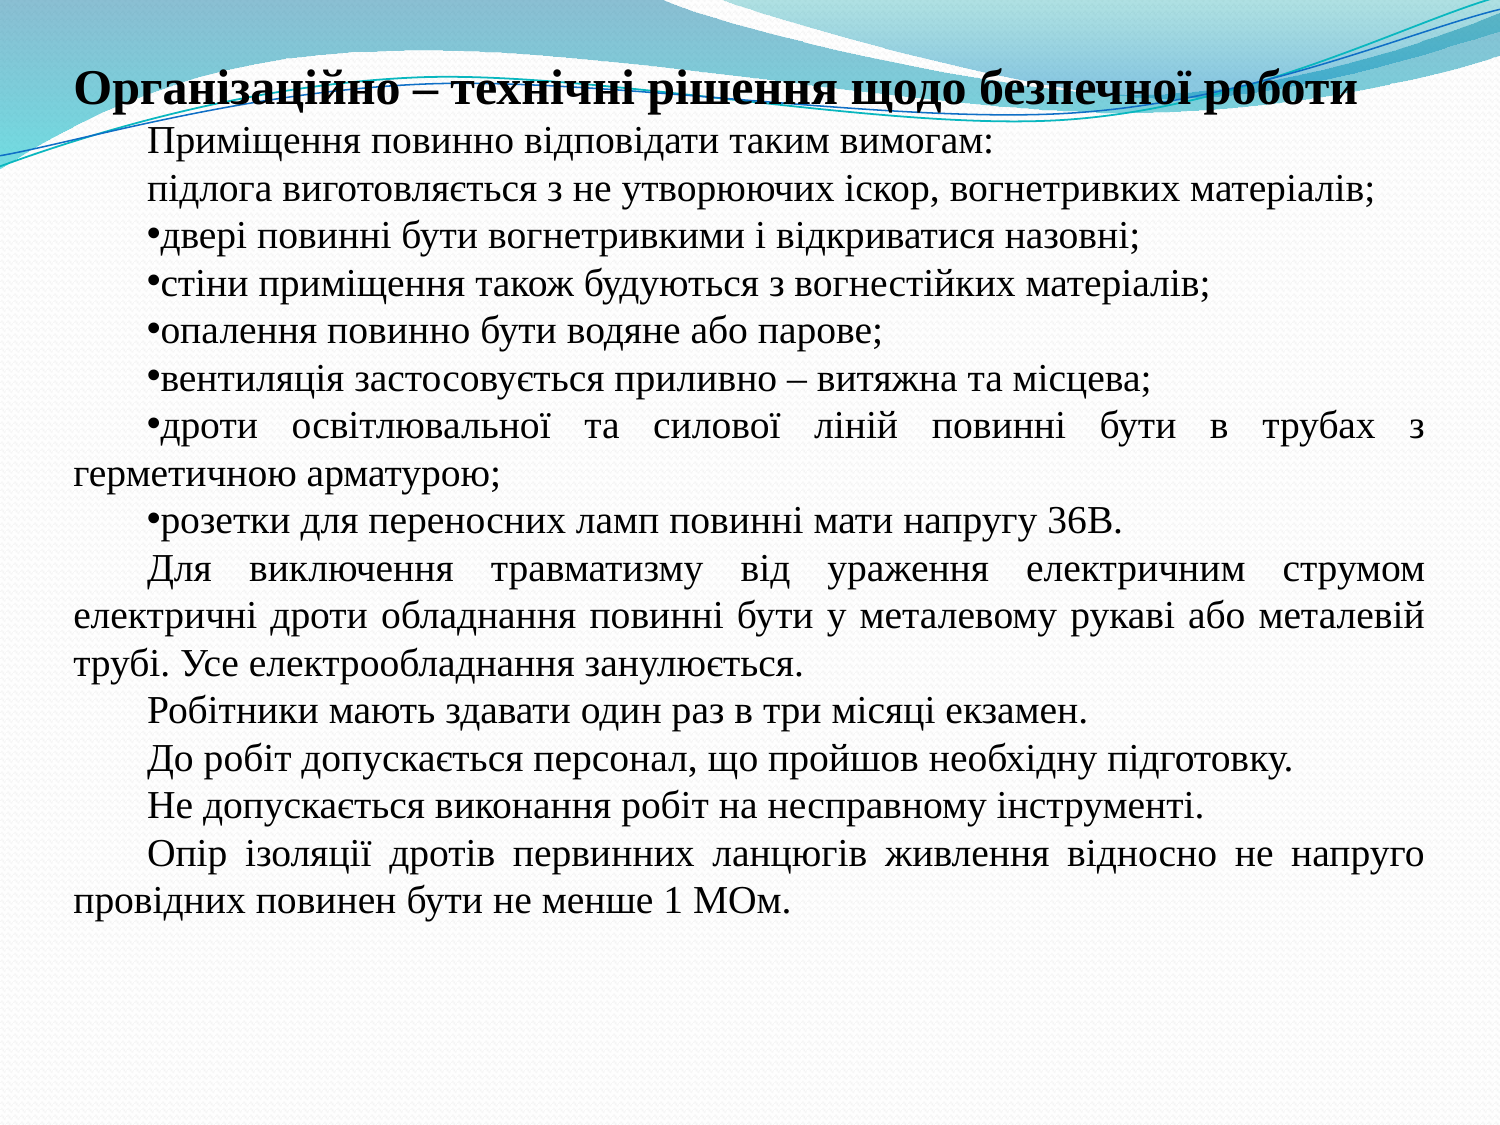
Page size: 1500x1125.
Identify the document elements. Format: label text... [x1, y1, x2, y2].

text_box Організаційно – технічні рішення щодо безпечної роботи Приміщення повинно відповідати таким вимогам: підлога виготовляється з не утворюючих іскор, вогнетривких матеріалів; двері повинні бути вогнетривкими і відкриватися назовні; стіни приміщення також будуються з вогнестійких матеріалів; опалення повинно бути водяне або парове; вентиляція застосовується приливно – витяжна та місцева; дроти освітлювальної та силової ліній повинні бути в трубах з герметичною арматурою; розетки для переносних ламп повинні мати напругу 36В. Для виключення травматизму від ураження електричним струмом електричні дроти обладнання повинні бути у металевому рукаві або металевій трубі. Усе електрообладнання занулюється. Робітники мають здавати один раз в три місяці екзамен. До робіт допускається персонал, що пройшов необхідну підготовку. Не допускається виконання робіт на несправному інструменті. Опір ізоляції дротів первинних ланцюгів живлення відносно не напруго провідних повинен бути не менше 1 МОм. [58, 46, 1442, 974]
